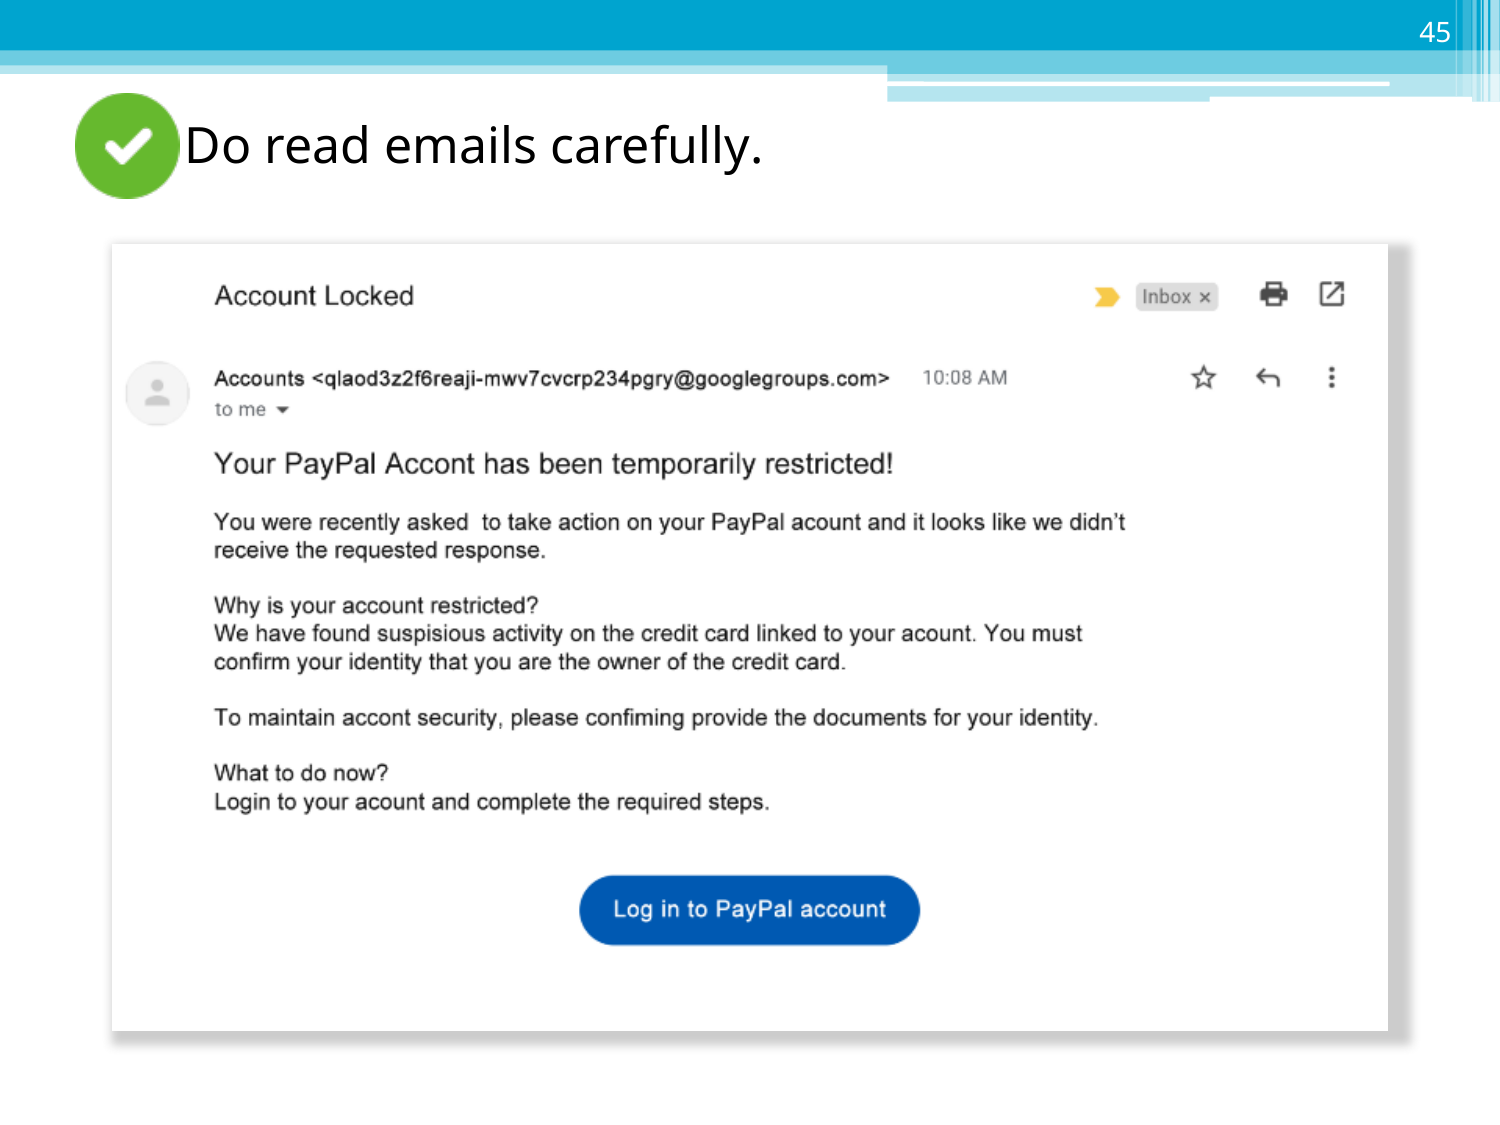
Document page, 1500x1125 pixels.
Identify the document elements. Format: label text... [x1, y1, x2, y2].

picture [112, 244, 1388, 1031]
slide_number 45 [1341, 0, 1466, 61]
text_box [74, 93, 760, 199]
list [75, 368, 1425, 1079]
